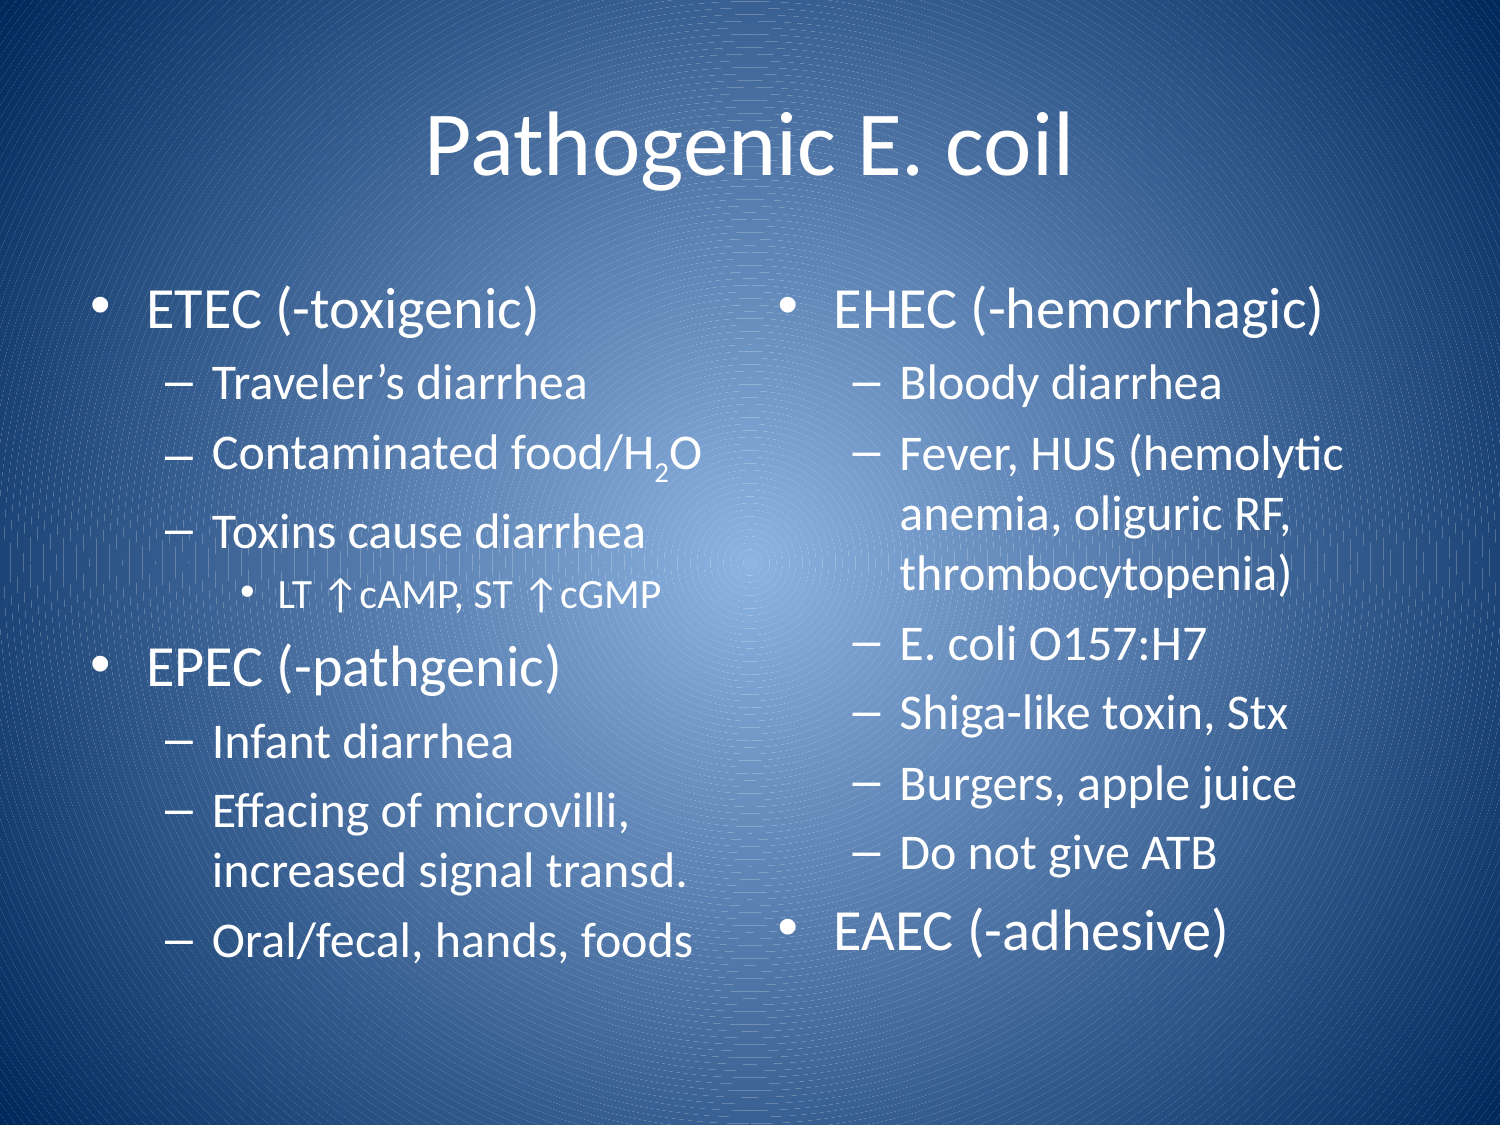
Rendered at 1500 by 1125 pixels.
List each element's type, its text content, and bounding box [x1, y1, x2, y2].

list EHEC (-hemorrhagic) Bloody diarrhea Fever, HUS (hemolytic anemia, oliguric RF, thrombocytopenia) E. coli O157:H7 Shiga-like toxin, Stx Burgers, apple juice Do not give ATB EAEC (-adhesive) [762, 262, 1425, 1005]
title Pathogenic E. coil [75, 45, 1425, 233]
list ETEC (-toxigenic) Traveler’s diarrhea Contaminated food/H2O Toxins cause diarrhea LT ↑cAMP, ST ↑cGMP EPEC (-pathgenic) Infant diarrhea Effacing of microvilli, increased signal transd. Oral/fecal, hands, foods [75, 262, 738, 1005]
